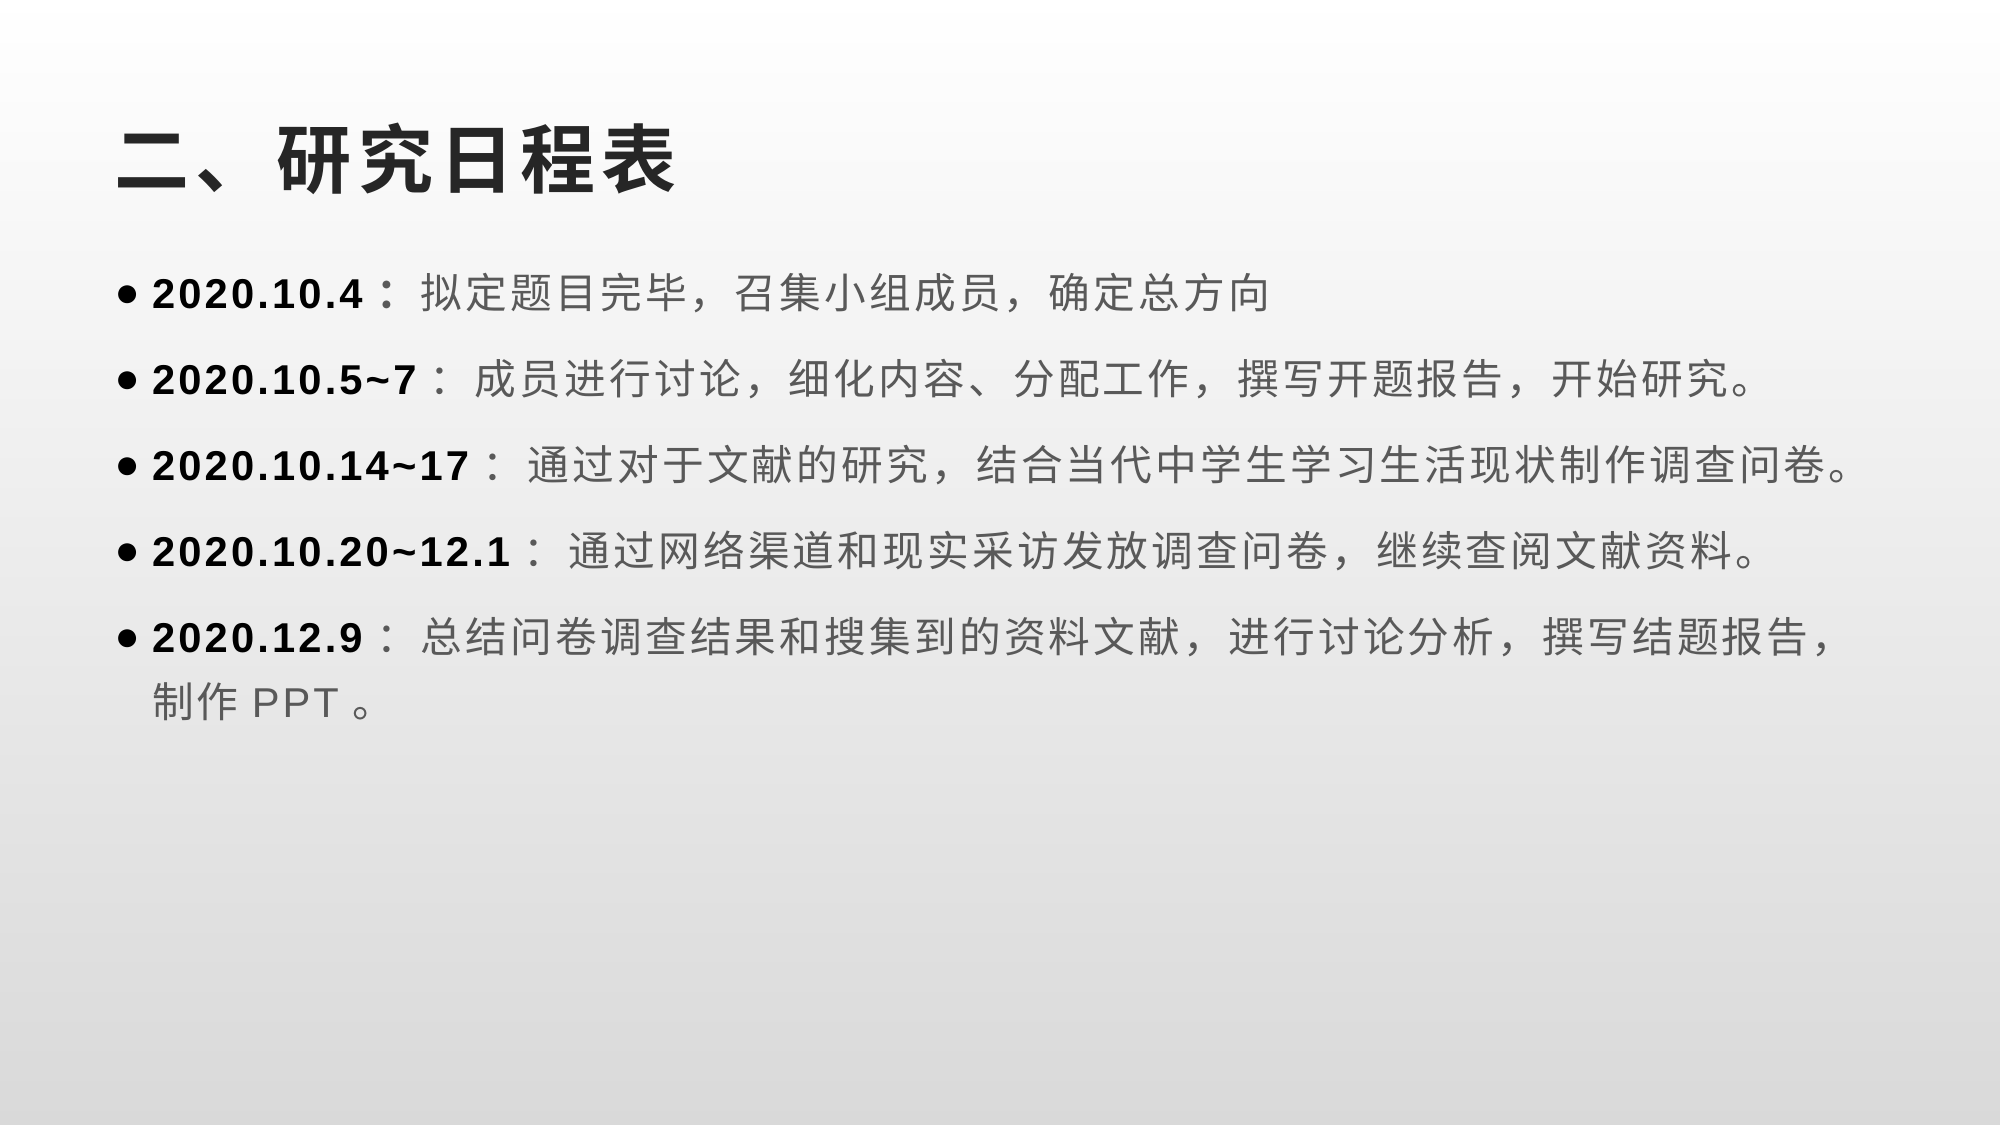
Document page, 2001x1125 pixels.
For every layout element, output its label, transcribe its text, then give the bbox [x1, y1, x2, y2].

list 2020.10.4：拟定题目完毕，召集小组成员，确定总方向 2020.10.5~7：成员进行讨论，细化内容、分配工作，撰写开题报告，开始研究。 2020.10.14~17：通过对于文献的研究，结合当代中学生学习生活现状制作调查问卷。 2020.10.20~12.1：通过网络渠道和现实采访发放调查问卷，继续查阅文献资料。 2020.12.9：总结问卷调查结果和搜集到的资料文献，进行讨论分析，撰写结题报告，制作PPT。 [99, 244, 1900, 1026]
title 二、研究日程表 [99, 99, 1900, 216]
